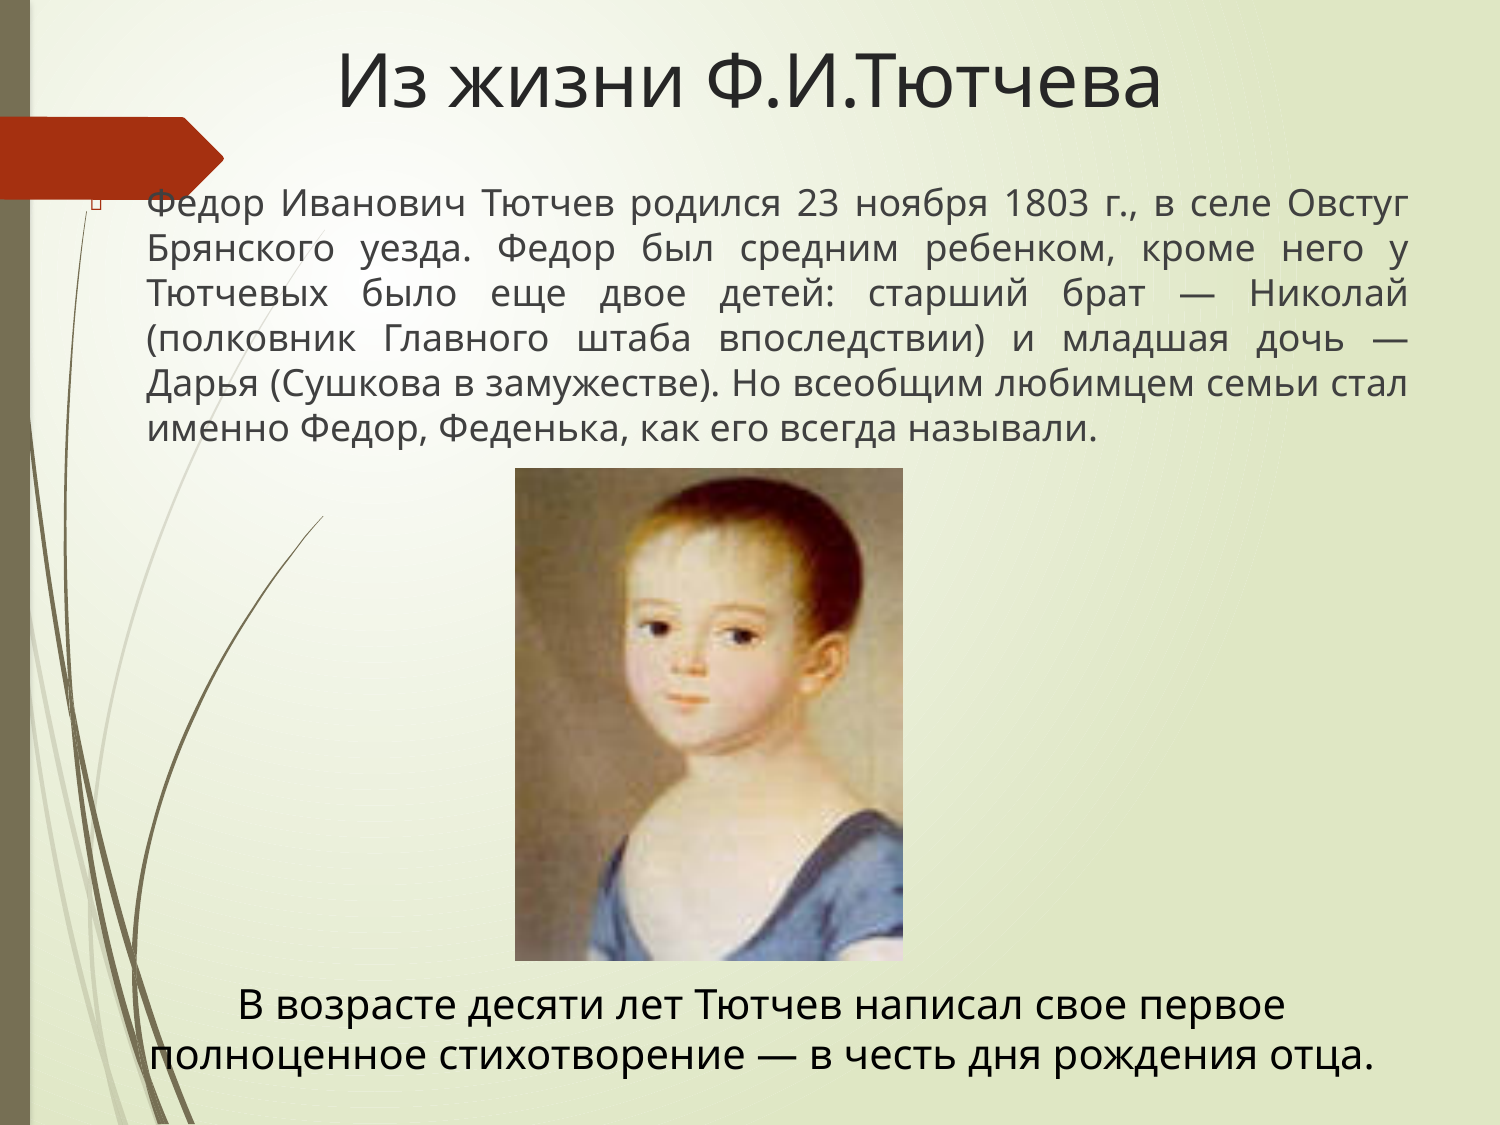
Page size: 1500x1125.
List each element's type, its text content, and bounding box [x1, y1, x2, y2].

text_box В возрасте десяти лет Тютчев написал свое первое полноценное стихотворение — в честь дня рождения отца. [105, 970, 1418, 1125]
title Из жизни Ф.И.Тютчева [75, 24, 1425, 164]
picture [515, 468, 903, 962]
list Федор Иванович Тютчев родился 23 ноября 1803 г., в селе Овстуг Брянского уезда. Федор был средним ребенком, кроме него у Тютчевых было еще двое детей: старший брат — Николай (полковник Главного штаба впоследствии) и младшая дочь — Дарья (Сушкова в замужестве). Но всеобщим любимцем семьи стал именно Федор, Феденька, как его всегда называли. [75, 171, 1425, 1043]
